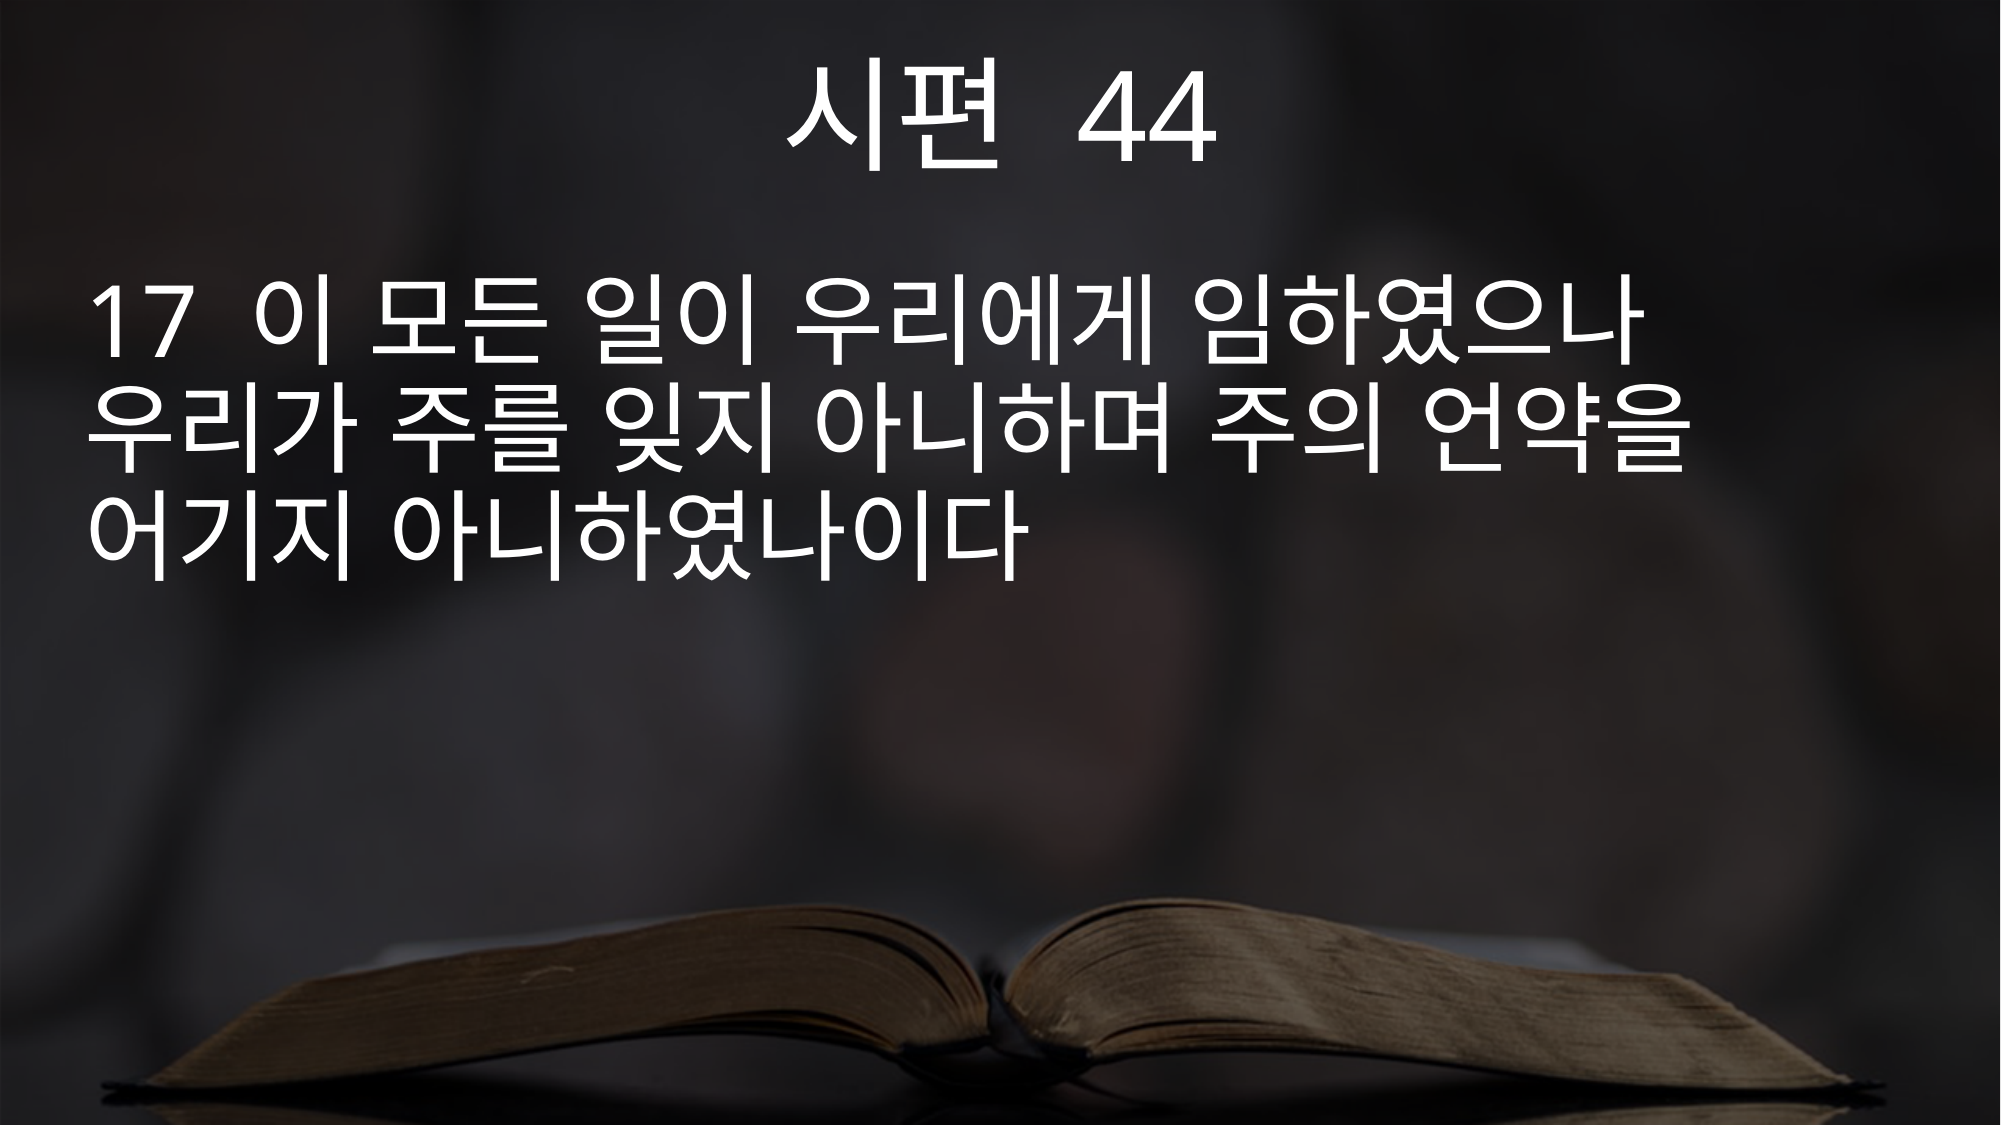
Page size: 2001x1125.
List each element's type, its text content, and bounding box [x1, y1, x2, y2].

picture [0, 0, 2001, 1125]
list 17 이 모든 일이 우리에게 임하였으나 우리가 주를 잊지 아니하며 주의 언약을 어기지 아니하였나이다 [69, 263, 1953, 423]
footer 시편 44 [0, 32, 2000, 192]
